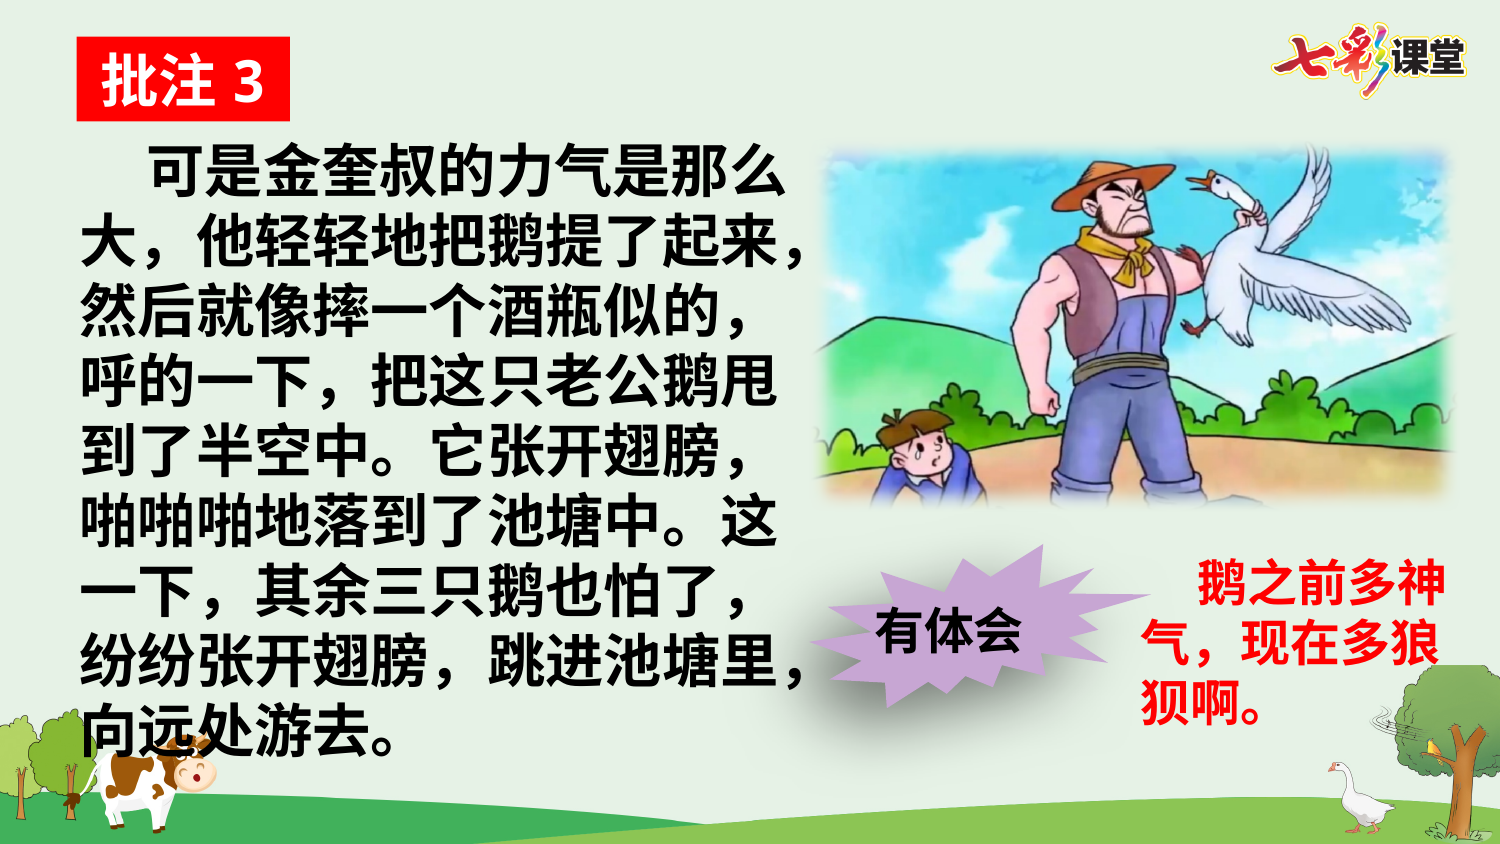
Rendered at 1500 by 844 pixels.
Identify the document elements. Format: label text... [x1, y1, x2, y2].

text_box 批注3 [76, 36, 290, 122]
picture [0, 0, 1500, 844]
text_box 鹅之前多神气，现在多狼狈啊。 [1125, 543, 1479, 739]
text_box 可是金奎叔的力气是那么大，他轻轻地把鹅提了起来，然后就像摔一个酒瓶似的，呼的一下，把这只老公鹅甩到了半空中。它张开翅膀，啪啪啪地落到了池塘中。这一下，其余三只鹅也怕了，纷纷张开翅膀，跳进池塘里，向远处游去。 [64, 126, 821, 772]
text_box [808, 543, 1152, 709]
